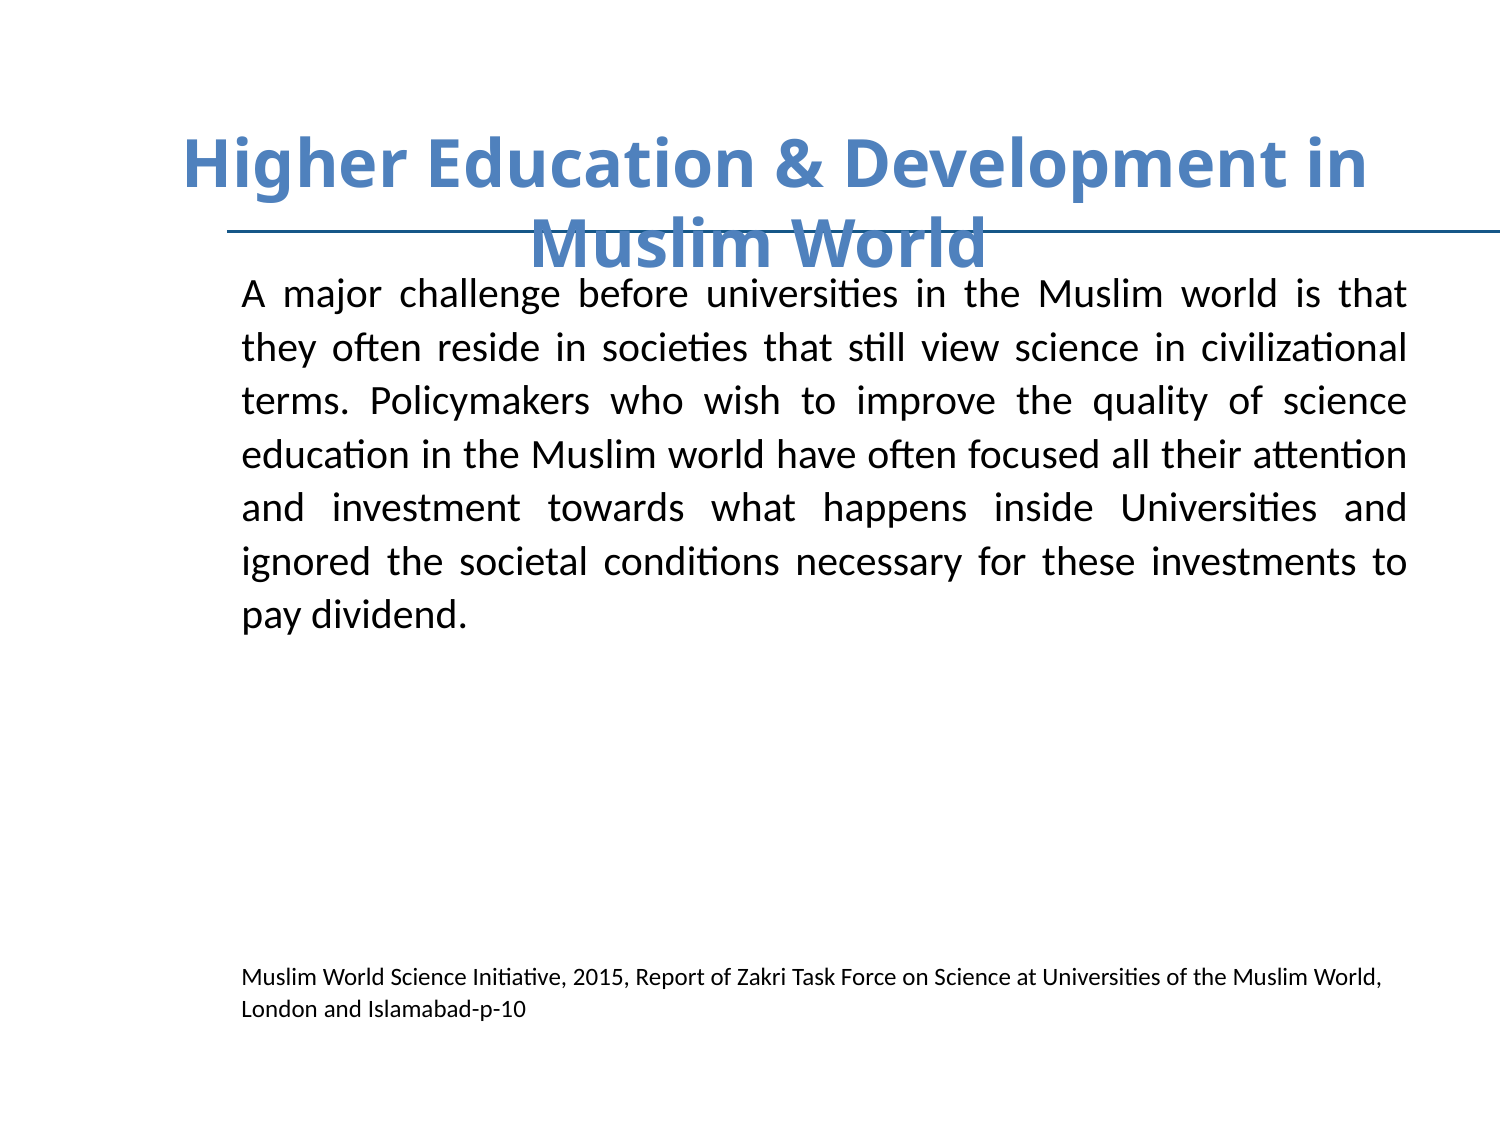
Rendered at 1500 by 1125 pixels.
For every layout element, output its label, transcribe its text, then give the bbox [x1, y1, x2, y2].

text_box A major challenge before universities in the Muslim world is that they often reside in societies that still view science in civilizational terms. Policymakers who wish to improve the quality of science education in the Muslim world have often focused all their attention and investment towards what happens inside Universities and ignored the societal conditions necessary for these investments to pay dividend. Muslim World Science Initiative, 2015, Report of Zakri Task Force on Science at Universities of the Muslim World, London and Islamabad-p-10 [226, 255, 1424, 1125]
text_box Higher Education & Development in Muslim World [64, 113, 1453, 289]
